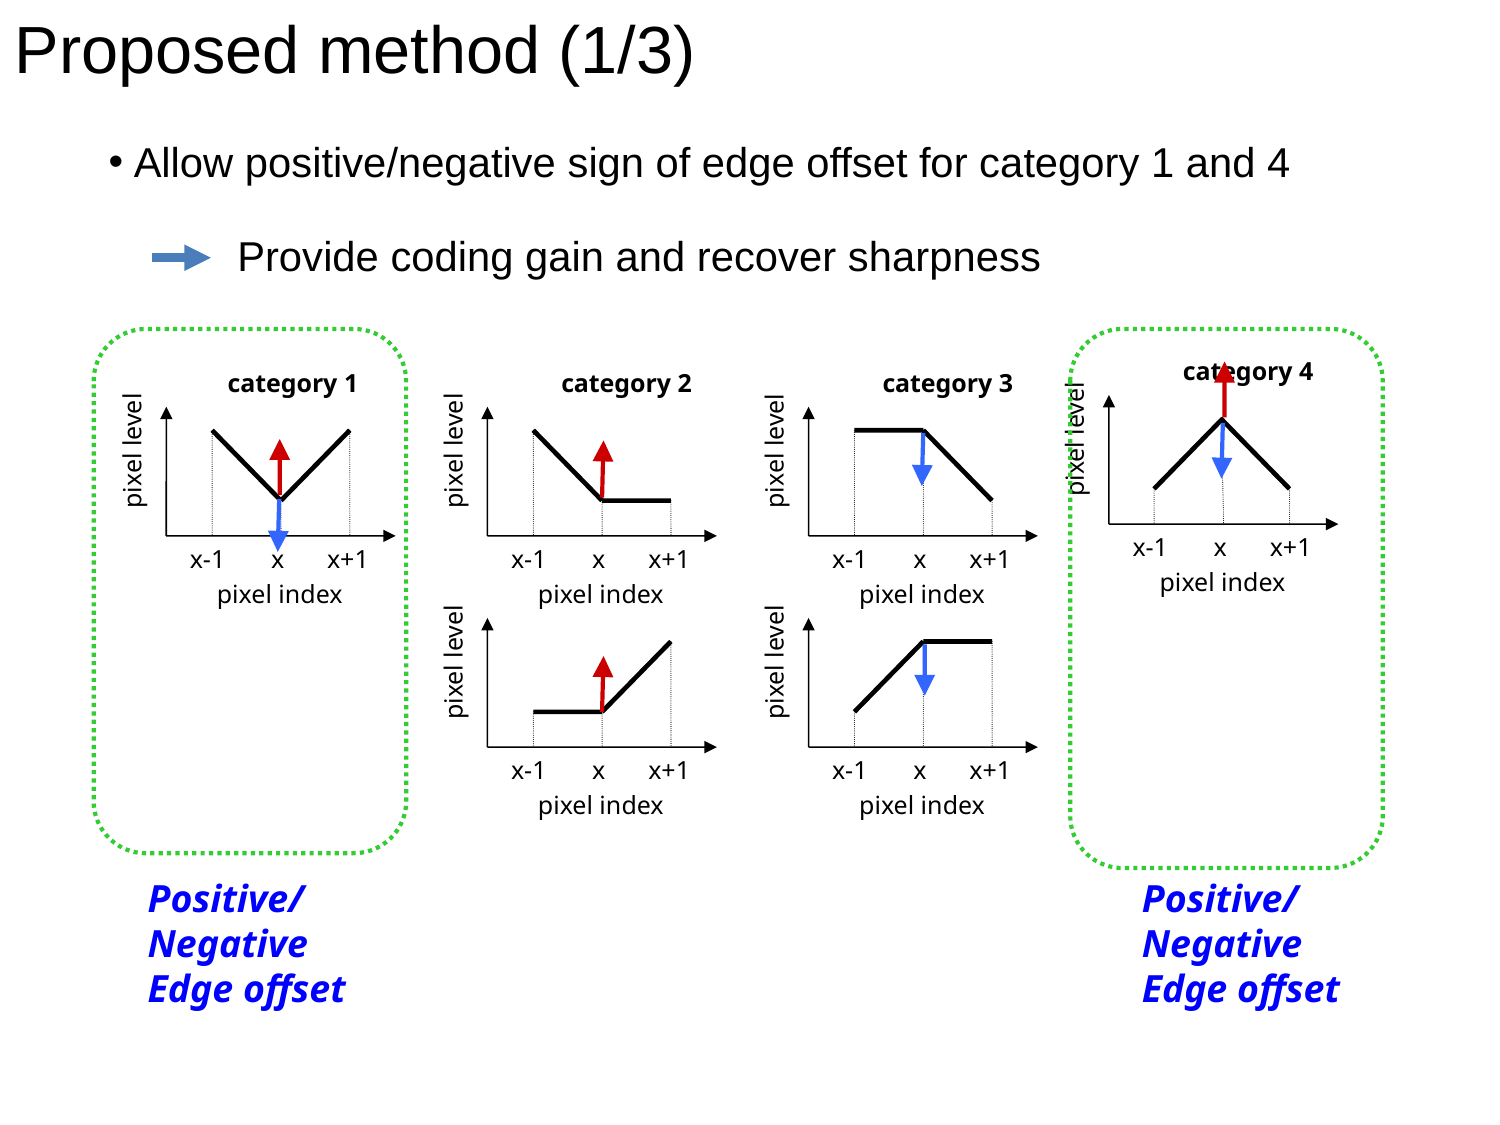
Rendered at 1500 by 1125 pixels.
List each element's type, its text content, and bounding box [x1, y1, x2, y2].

text_box Proposed method (1/3) [0, 0, 1500, 95]
text_box Allow positive/negative sign of edge offset for category 1 and 4 [93, 128, 1336, 194]
text_box Provide coding gain and recover sharpness [222, 222, 1336, 288]
text_box Positive/ Negative Edge offset [132, 876, 362, 1018]
text_box Positive/ Negative Edge offset [1127, 876, 1356, 1018]
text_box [93, 328, 1383, 869]
